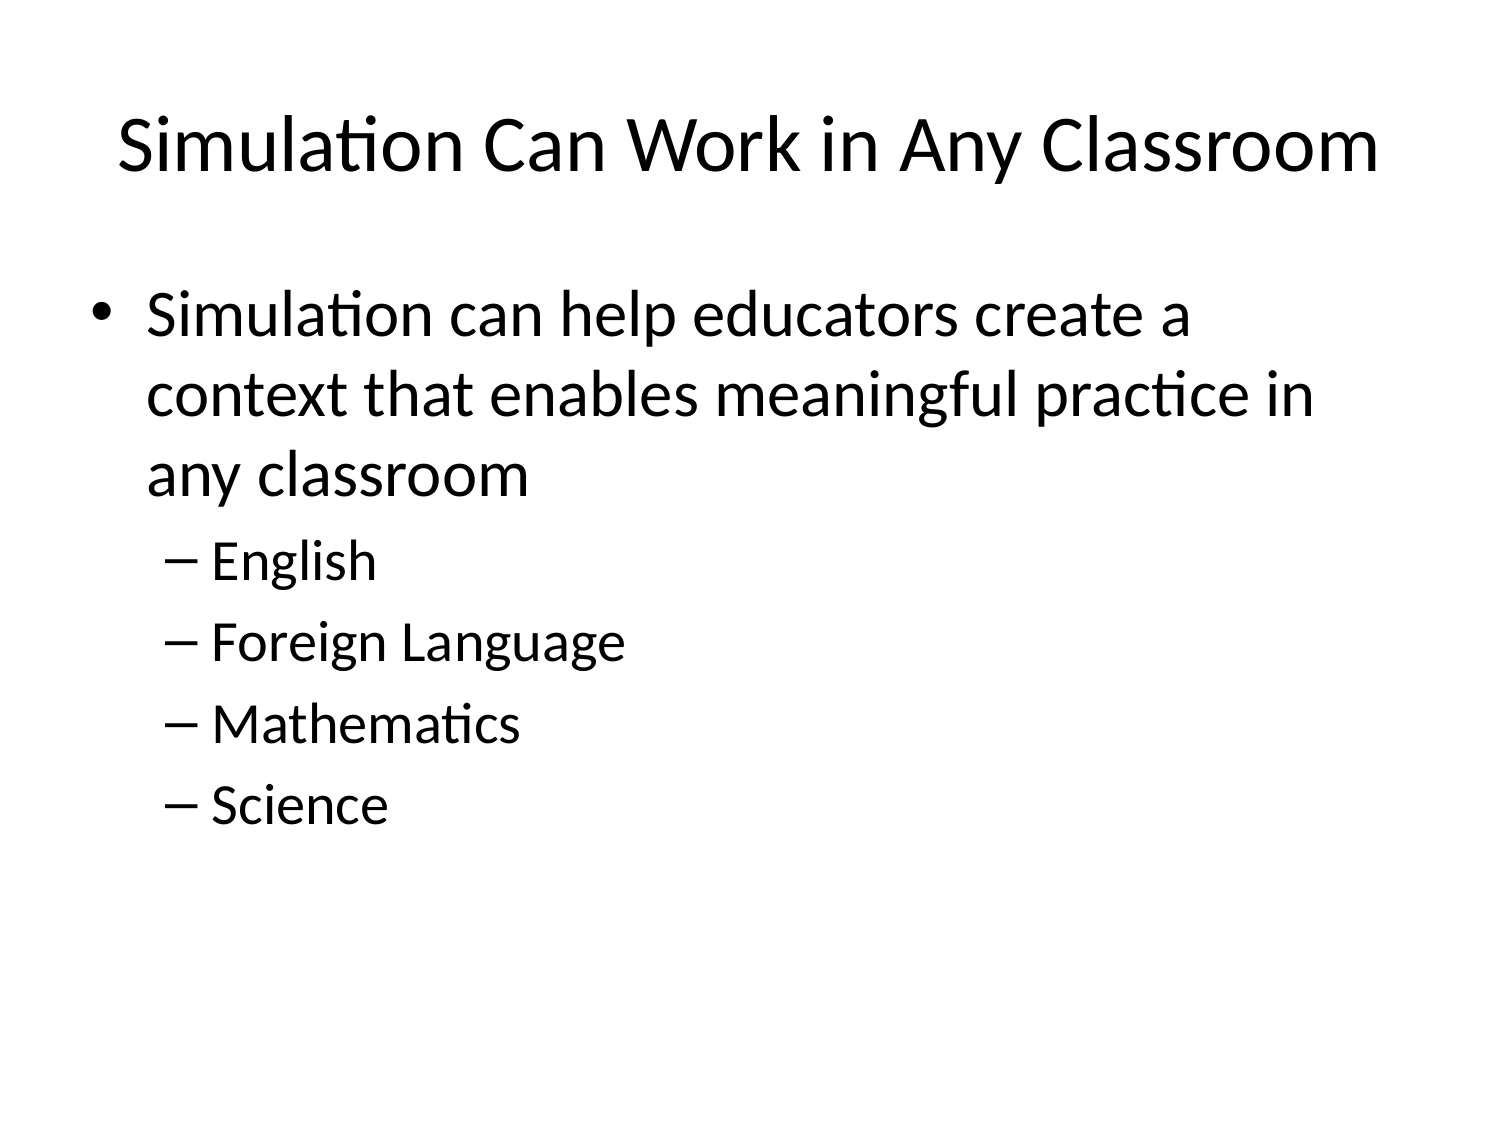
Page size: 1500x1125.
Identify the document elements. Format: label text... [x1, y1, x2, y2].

title Simulation Can Work in Any Classroom [75, 45, 1425, 233]
list Simulation can help educators create a context that enables meaningful practice in any classroom English Foreign Language Mathematics Science [75, 262, 1425, 1005]
